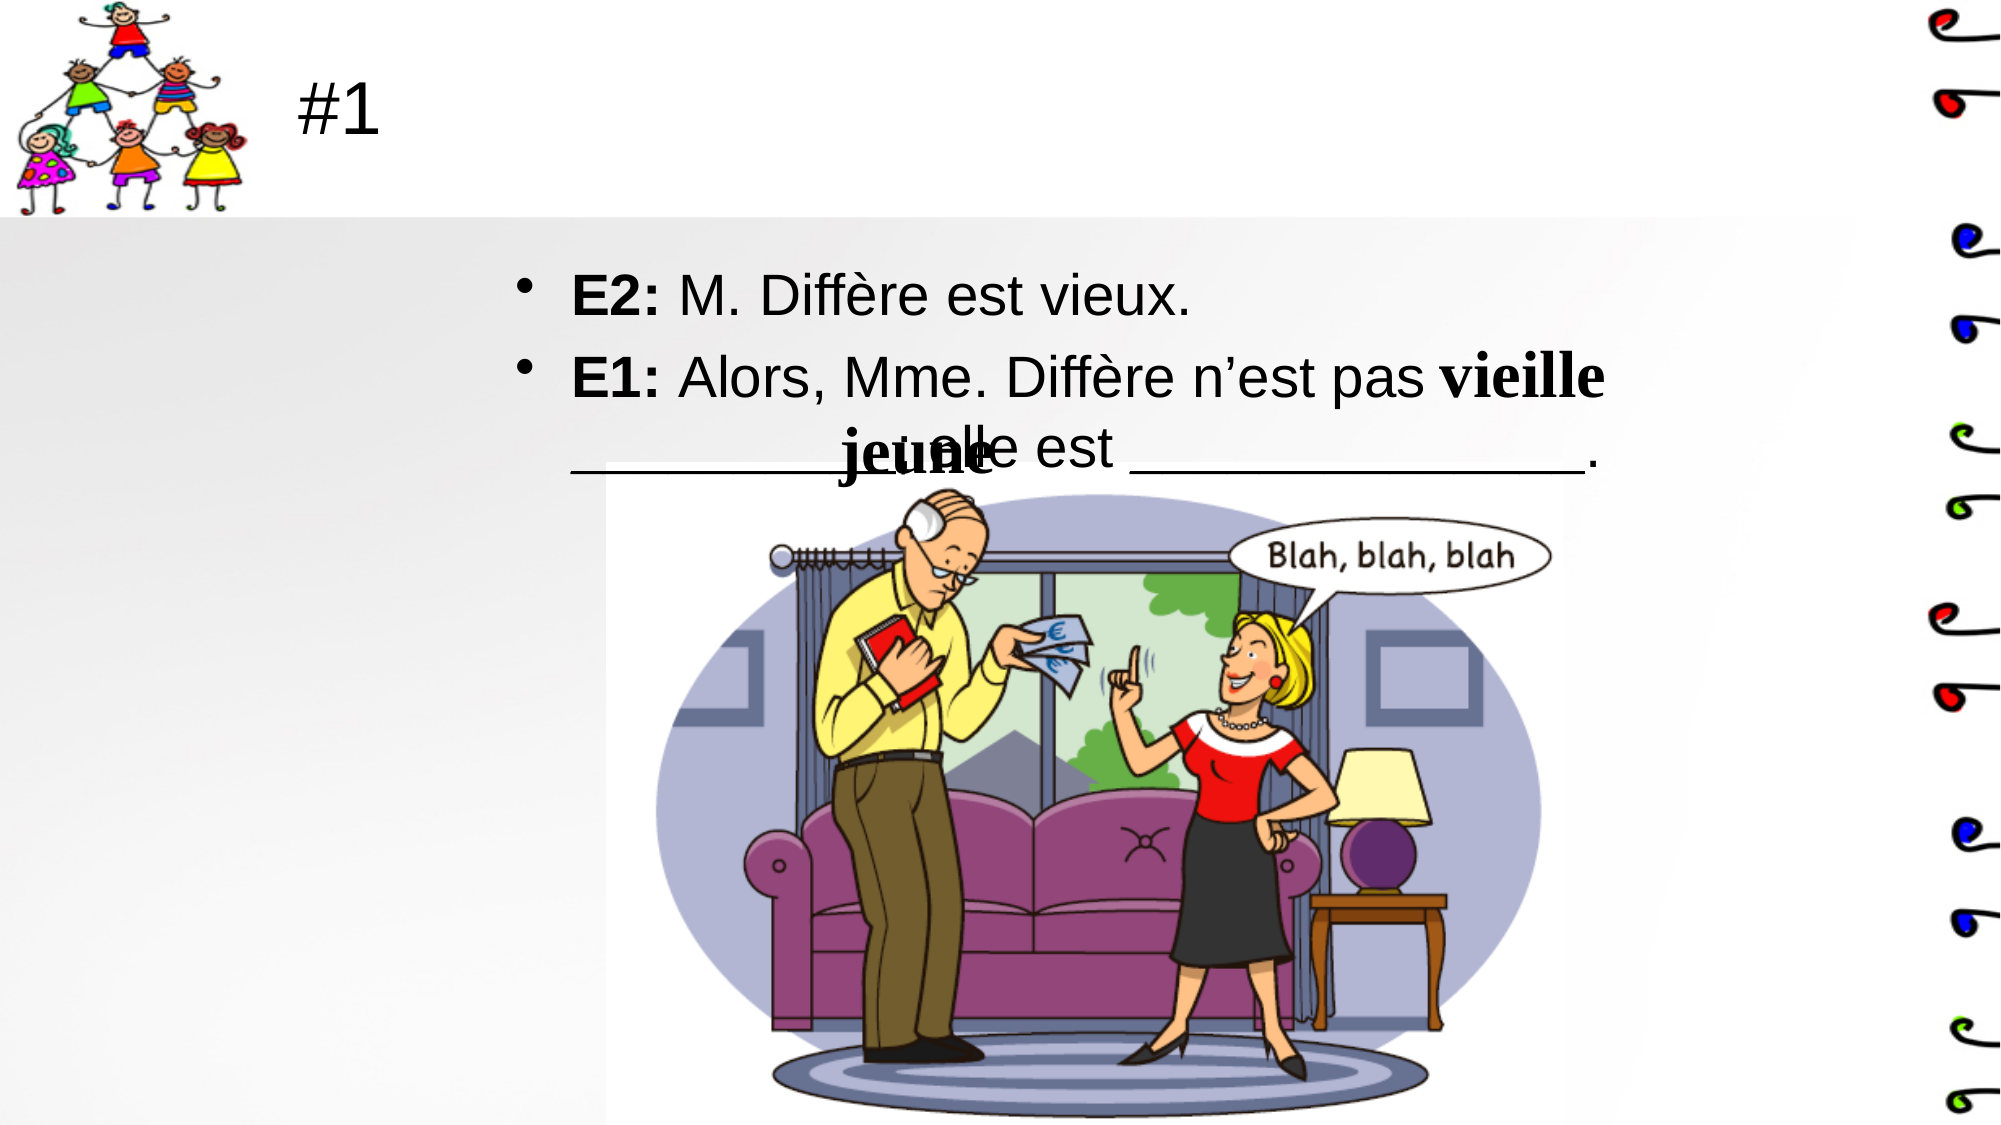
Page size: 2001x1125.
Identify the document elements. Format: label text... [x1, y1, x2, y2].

picture [0, 0, 2001, 1125]
title #1 [283, 16, 1951, 192]
text_box vieille [1425, 323, 1763, 419]
list E2: M. Diffère est vieux. E1: Alors, Mme. Diffère n’est pas __________; elle est ______________. [499, 249, 1713, 1088]
text_box jeune [825, 399, 1163, 461]
